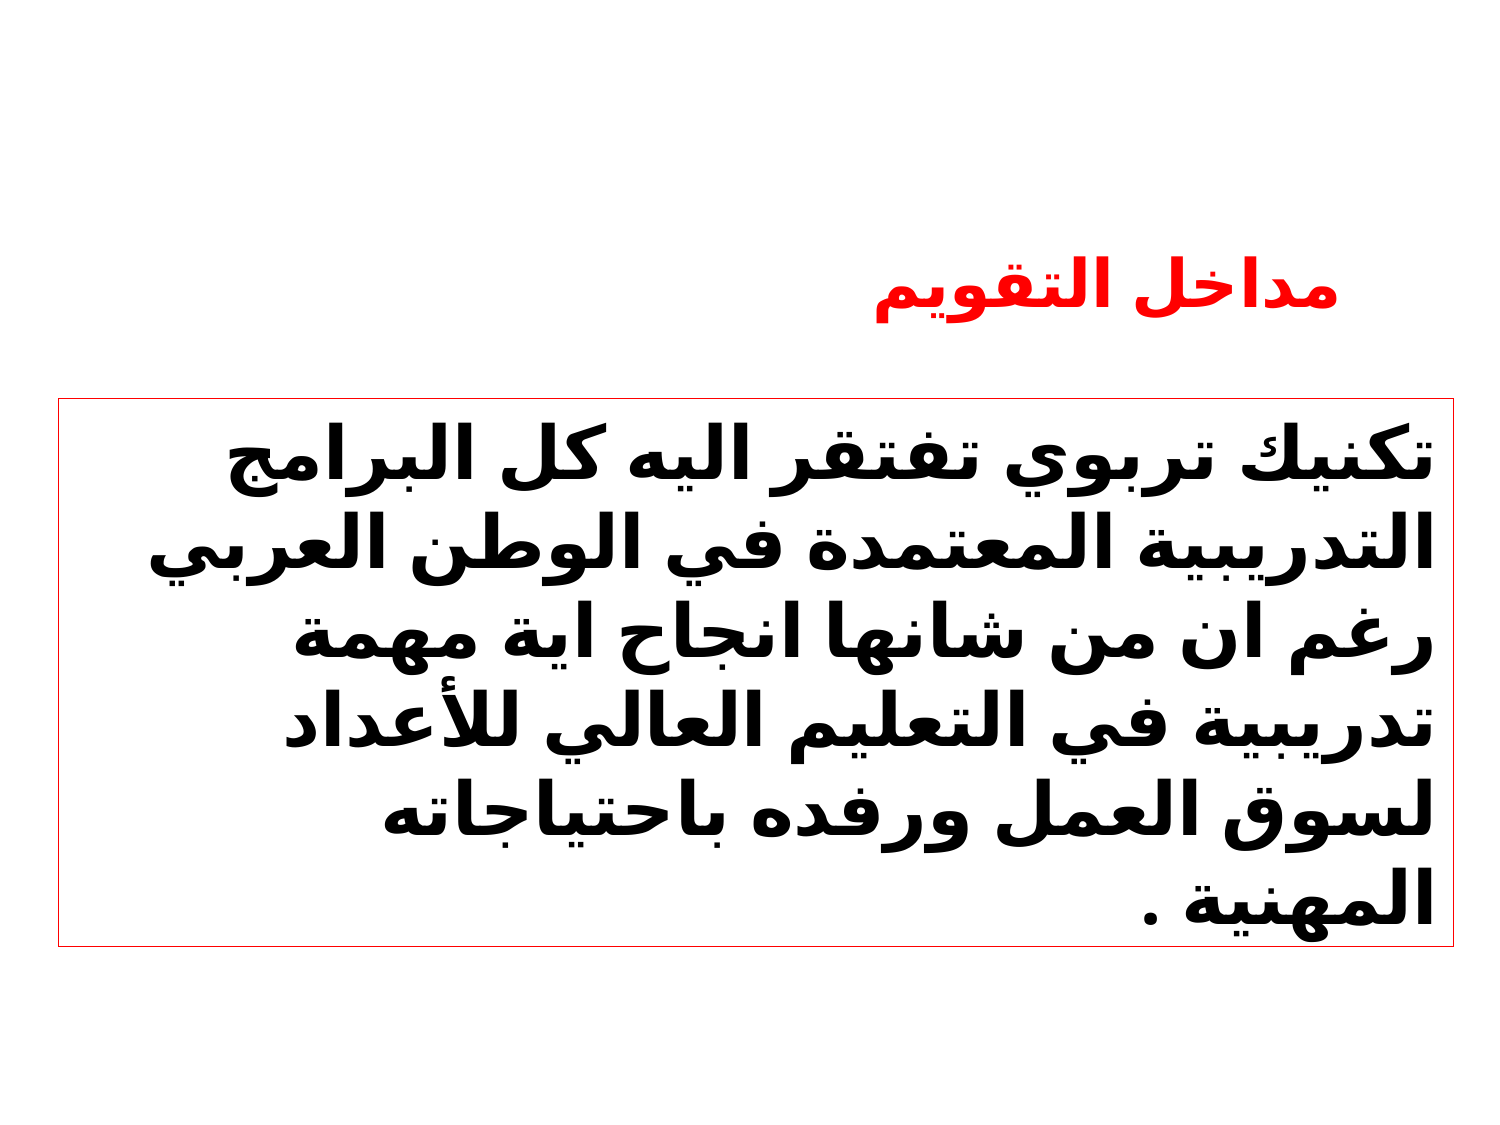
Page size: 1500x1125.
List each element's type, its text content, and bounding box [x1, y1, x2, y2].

list مداخل التقويم [82, 82, 1357, 329]
title تكنيك تربوي تفتقر اليه كل البرامج التدريبية المعتمدة في الوطن العربي رغم ان من شانها انجاح اية مهمة تدريبية في التعليم العالي للأعداد لسوق العمل ورفده باحتياجاته المهنية . [58, 398, 1454, 947]
